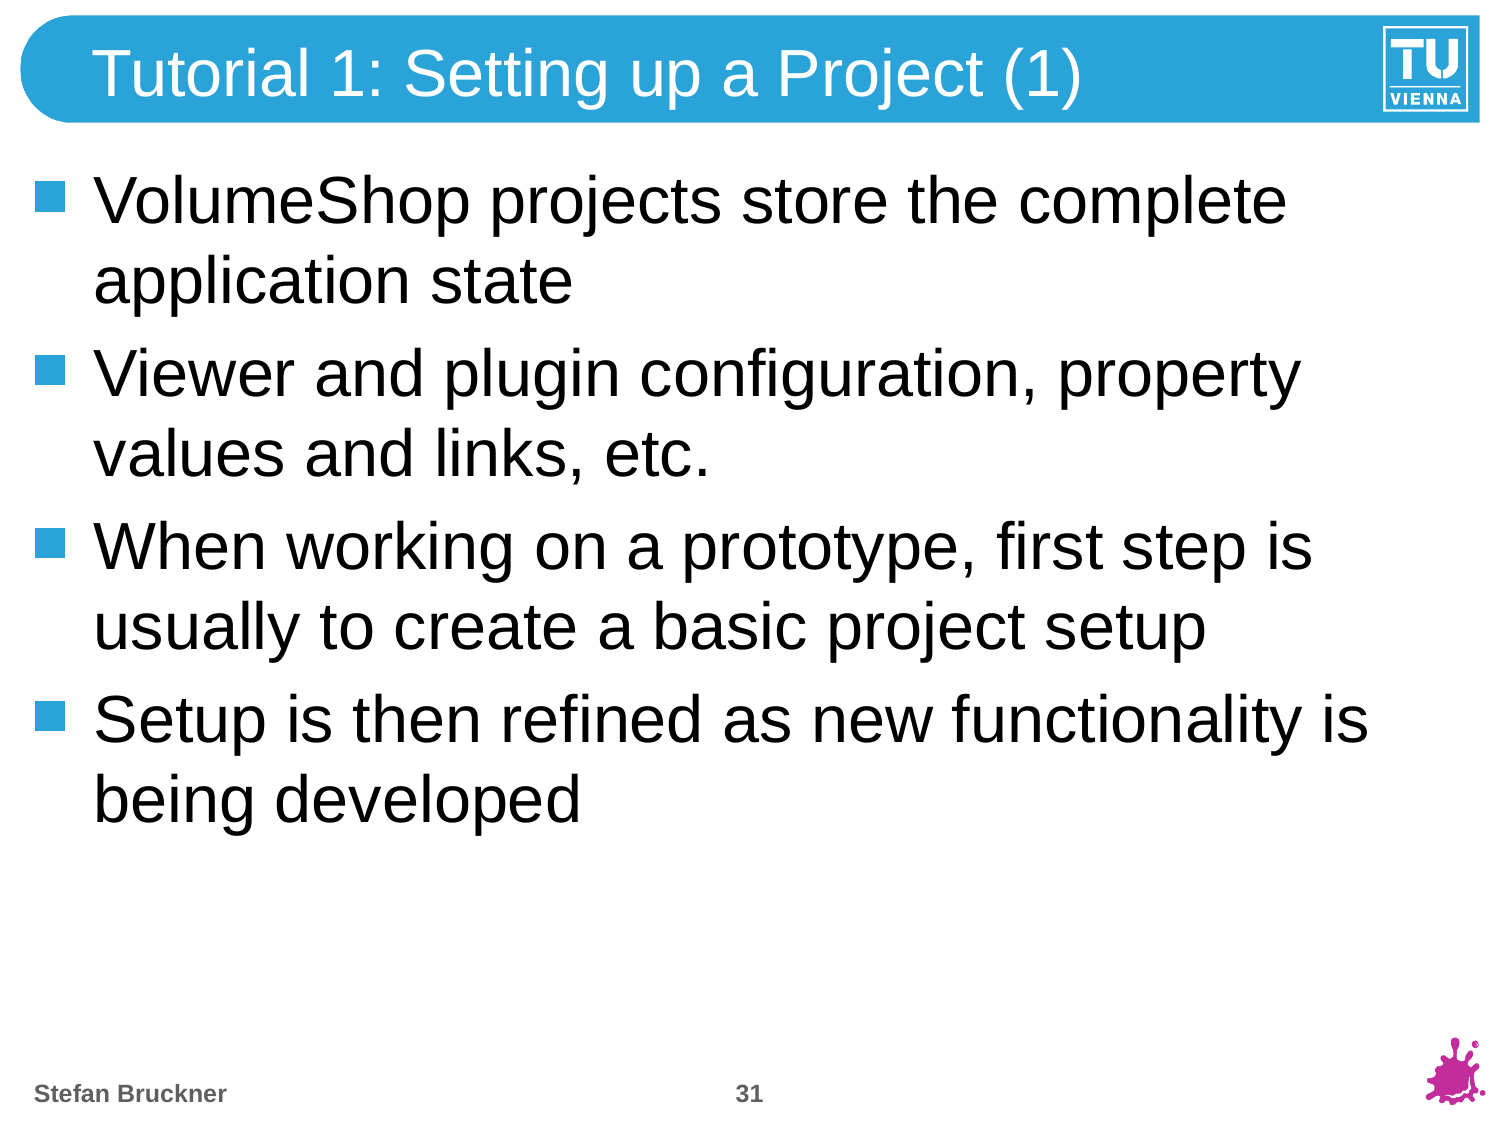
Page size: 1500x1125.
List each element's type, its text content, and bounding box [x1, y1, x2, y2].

title Tutorial 1: Setting up a Project (1) [76, 6, 1351, 132]
slide_number 30 [660, 1067, 839, 1118]
footer Stefan Bruckner [18, 1067, 637, 1118]
list VolumeShop projects store the complete application state Viewer and plugin configuration, property values and links, etc. When working on a prototype, first step is usually to create a basic project setup Setup is then refined as new functionality is being developed [19, 148, 1481, 1048]
